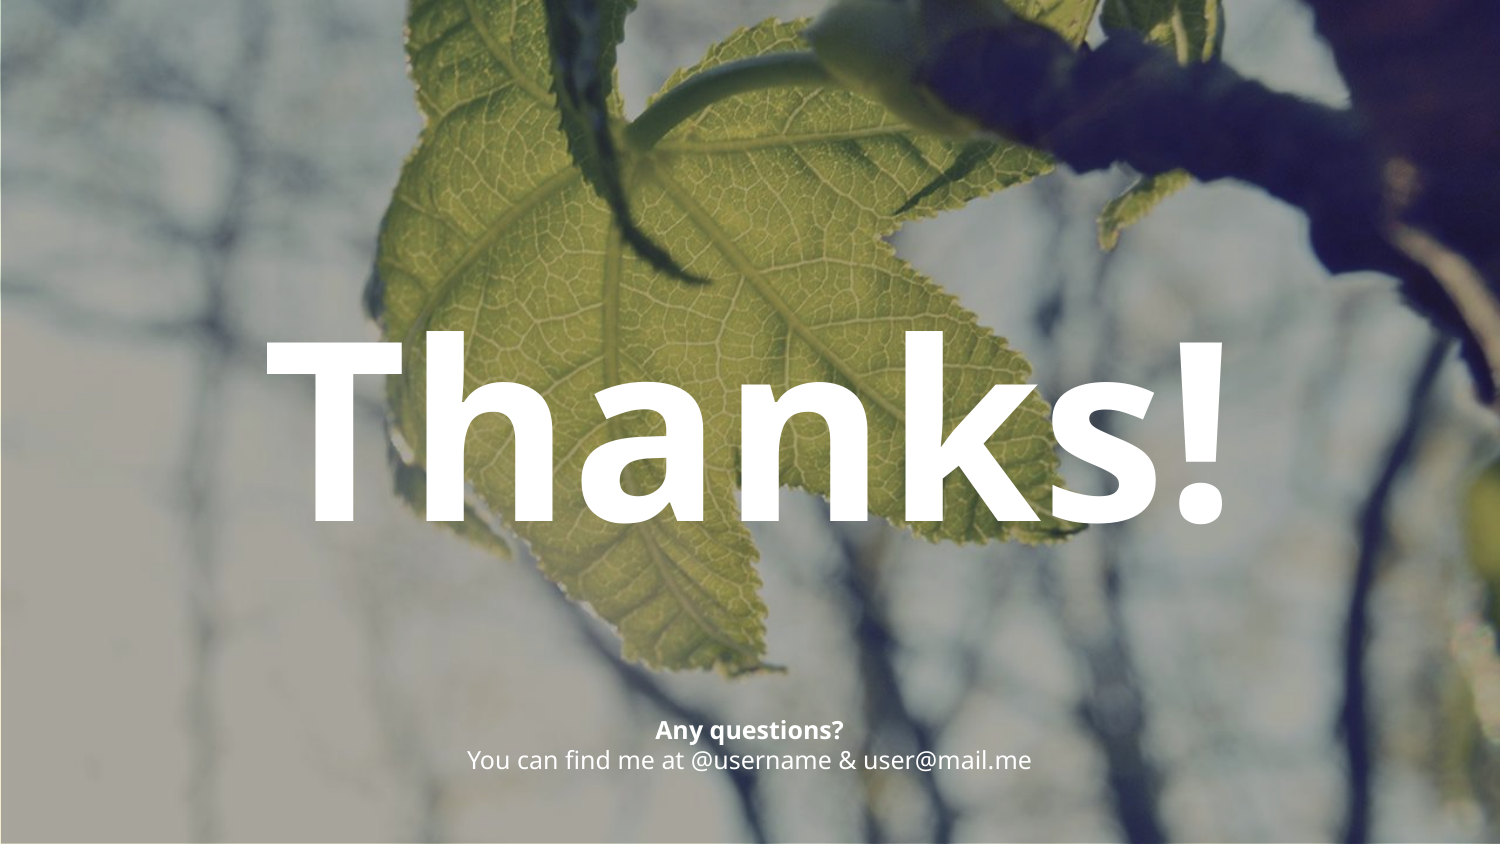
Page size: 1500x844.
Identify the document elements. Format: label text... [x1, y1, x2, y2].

picture [0, 0, 1500, 844]
title Thanks! [209, 326, 1291, 517]
subtitle Any questions? You can find me at @username & user@mail.me [209, 645, 1291, 844]
